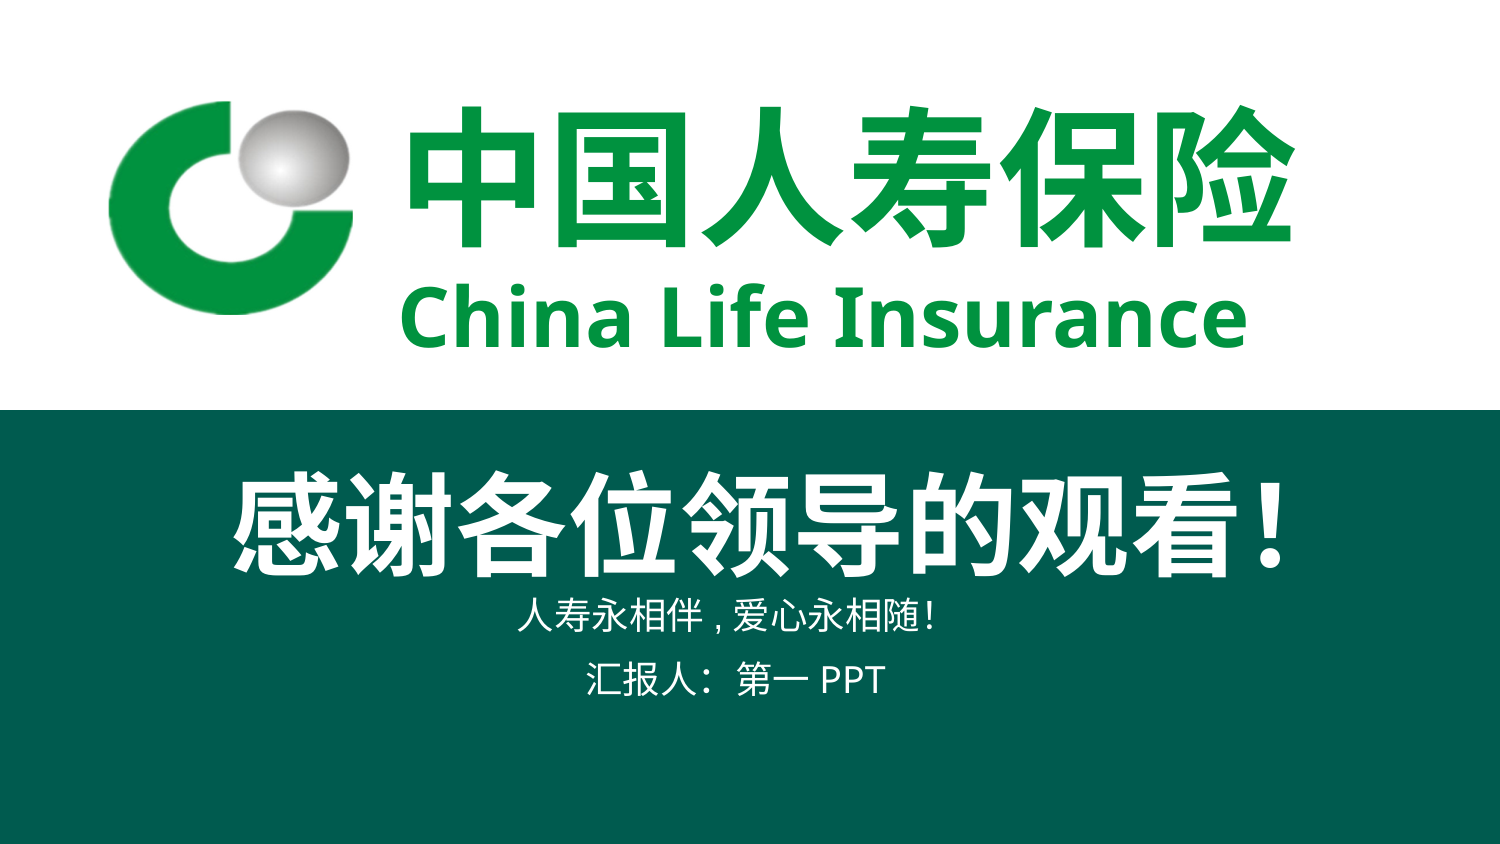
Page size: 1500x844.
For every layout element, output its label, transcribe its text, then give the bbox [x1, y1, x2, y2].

text_box 汇报人：第一PPT [570, 648, 901, 709]
text_box 感谢各位领导的观看！ [215, 447, 1371, 598]
text_box [0, 0, 1500, 412]
text_box 人寿永相伴,爱心永相随！ [501, 584, 963, 645]
picture [15, 69, 464, 339]
text_box 中国人寿保险 China Life Insurance [383, 76, 1447, 372]
